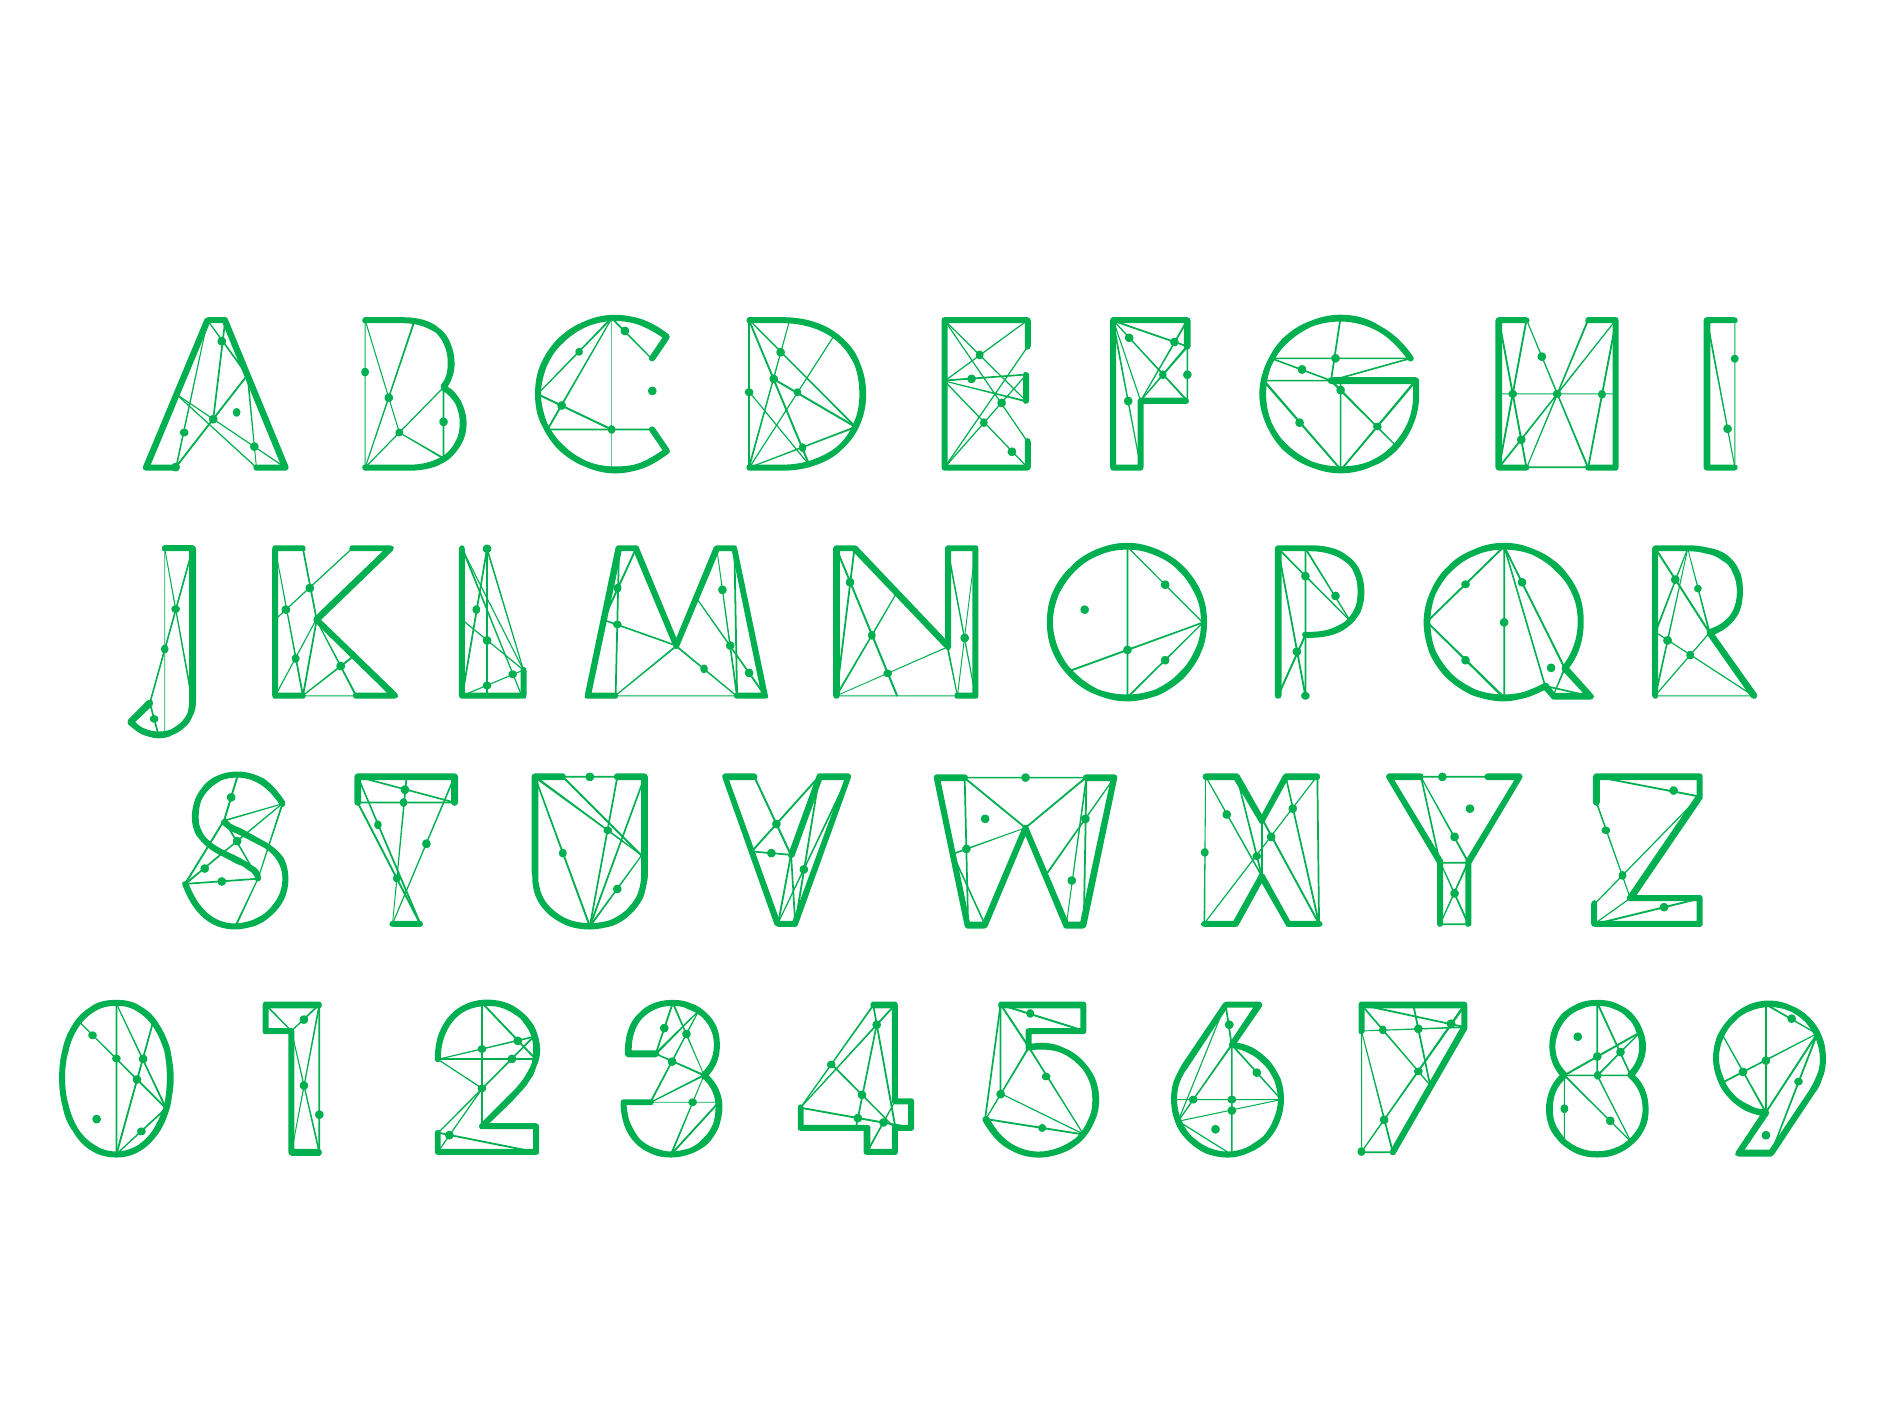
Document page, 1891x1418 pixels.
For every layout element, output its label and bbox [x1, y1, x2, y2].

text_box [58, 312, 1827, 1158]
